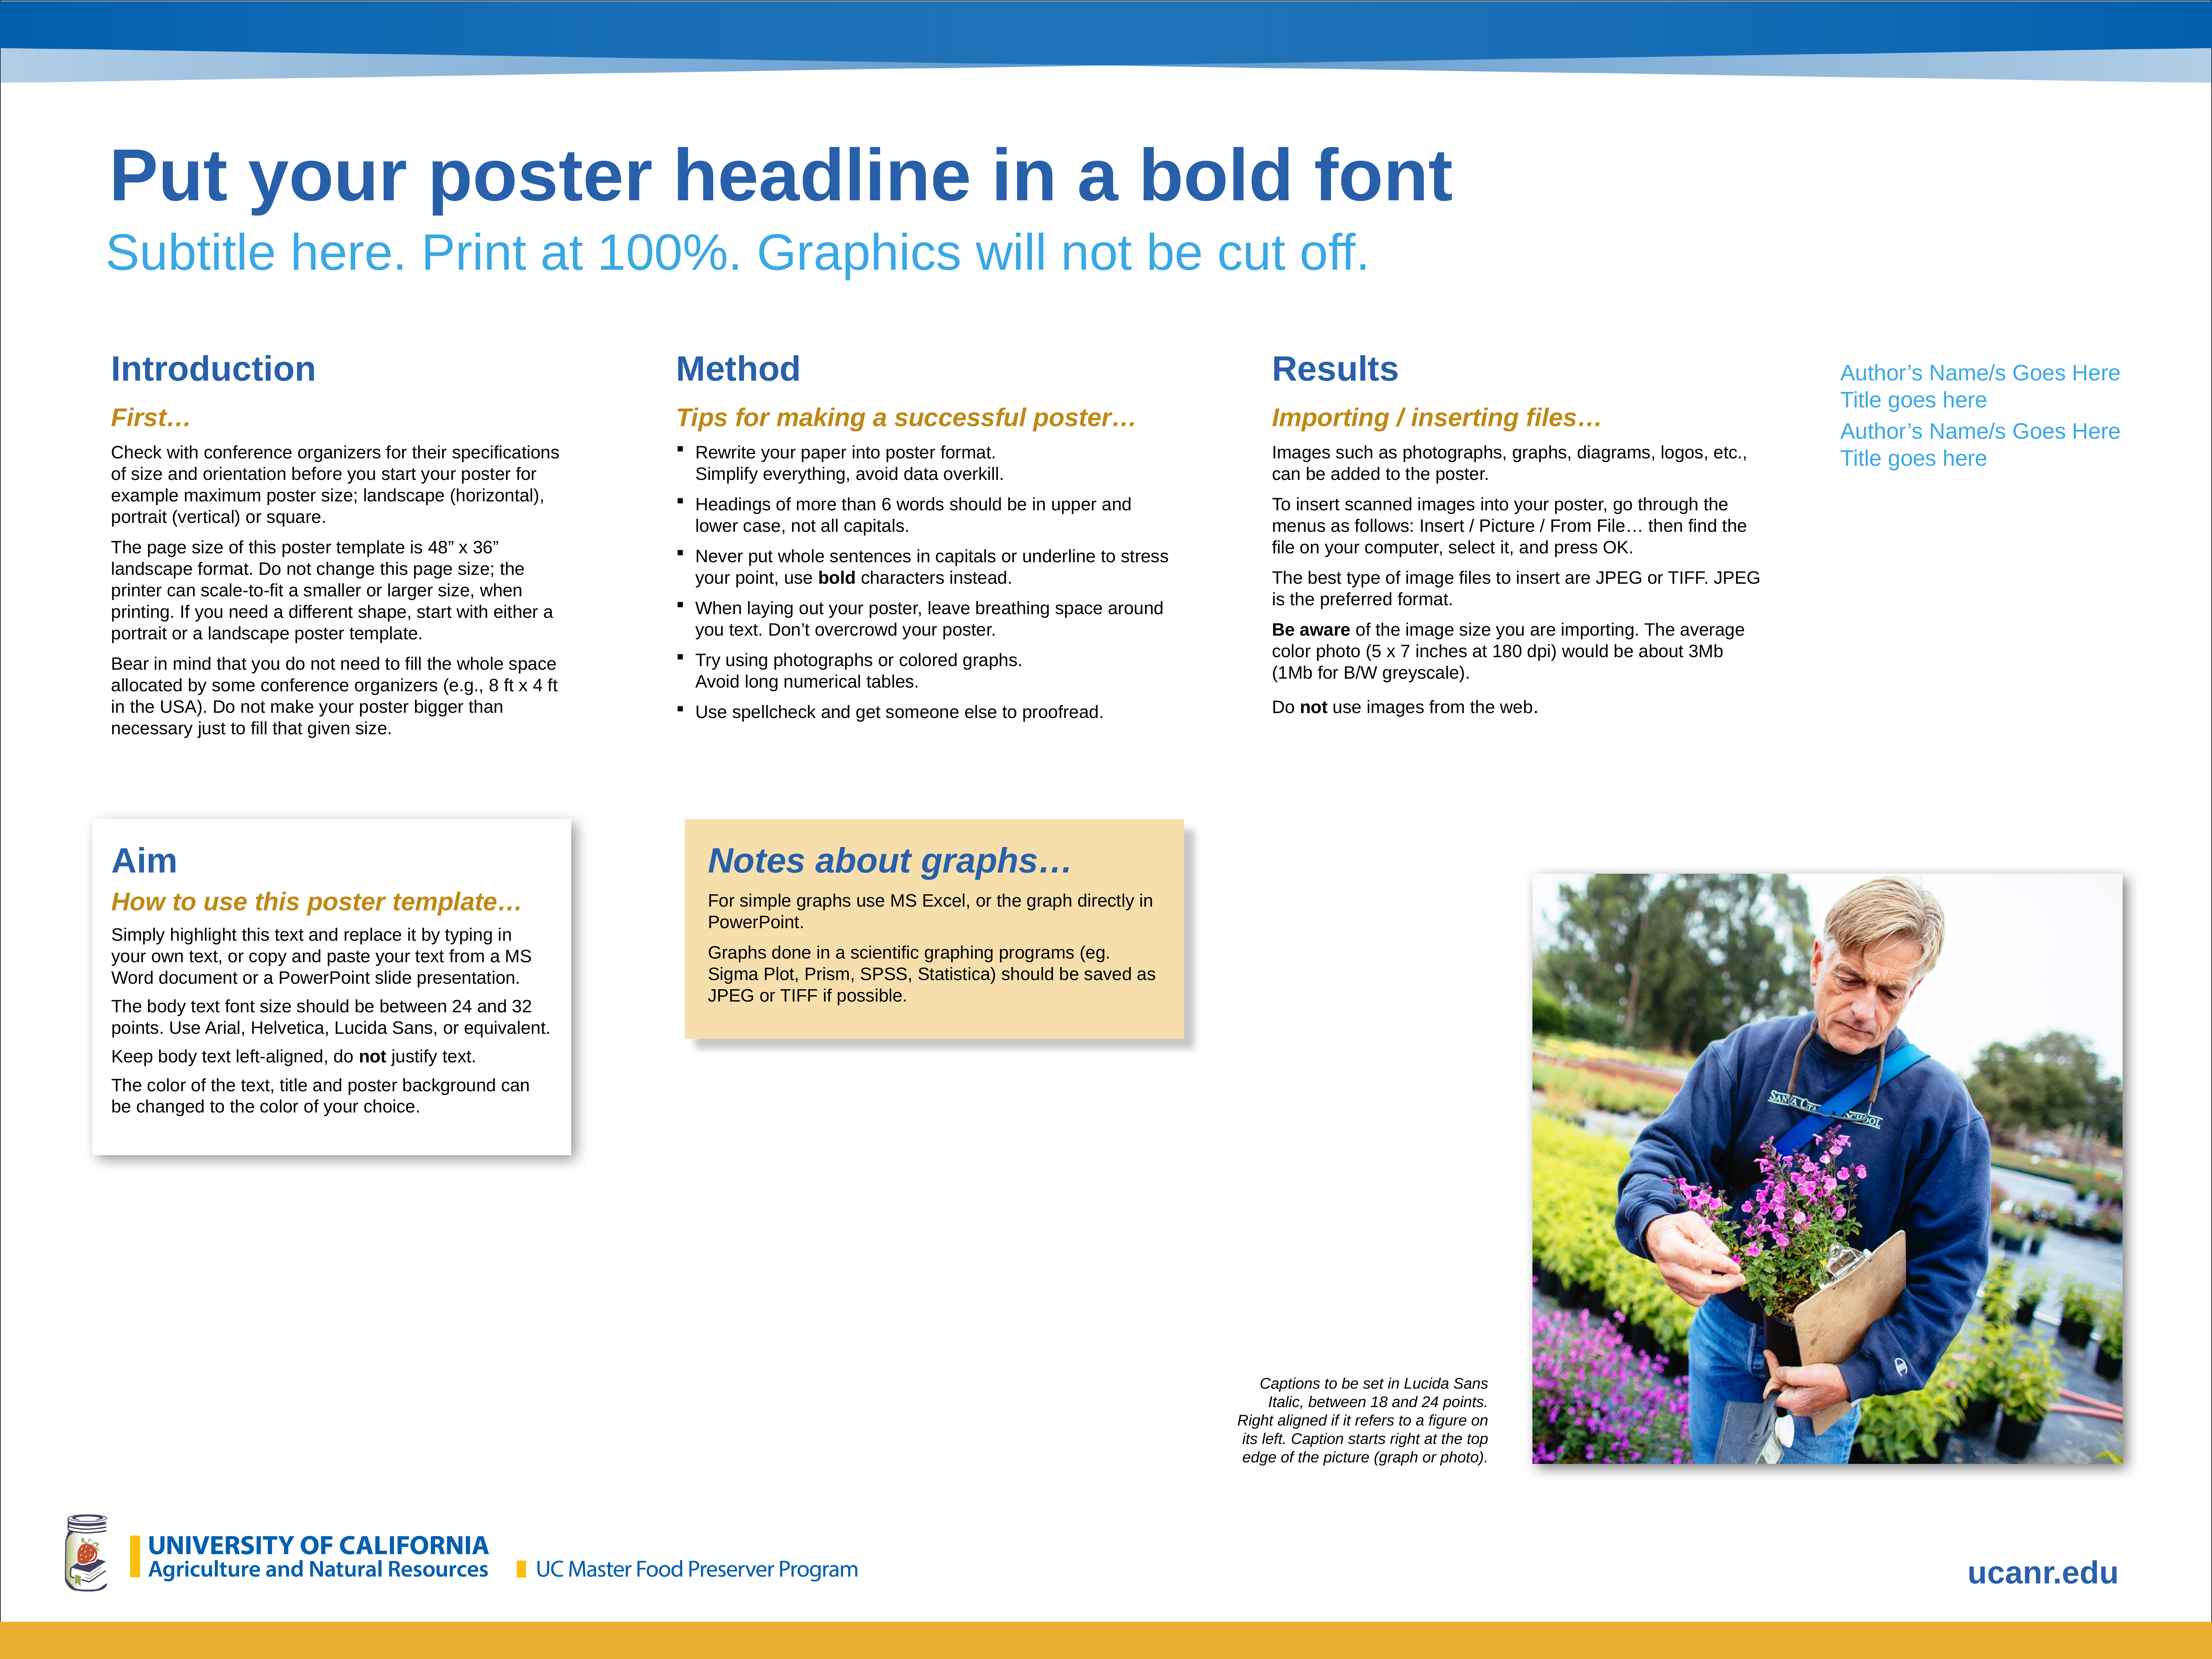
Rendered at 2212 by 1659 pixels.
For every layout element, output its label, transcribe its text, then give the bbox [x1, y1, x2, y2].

text_box Author’s Name/s Goes Here Title goes here Author’s Name/s Goes Here Title goes here [1822, 340, 2210, 613]
text_box ucanr.edu [1870, 1549, 2124, 1592]
text_box [0, 1622, 2212, 1659]
text_box Method Tips for making a successful poster… Rewrite your paper into poster format. Simplify everything, avoid data overkill. Headings of more than 6 words should be in upper and lower case, not all capitals. Never put whole sentences in capitals or underline to stress your point, use bold characters instead. When laying out your poster, leave breathing space around you text. Don’t overcrowd your poster. Try using photographs or colored graphs. Avoid long numerical tables. Use spellcheck and get someone else to proofread. [658, 331, 1188, 874]
picture [1532, 874, 2123, 1464]
text_box Put your poster headline in a bold font [105, 112, 2067, 218]
text_box Captions to be set in Lucida Sans Italic, between 18 and 24 points. Right aligned if it refers to a figure on its left. Caption starts right at the top edge of the picture (graph or photo). [1225, 1364, 1498, 1475]
text_box Results Importing / inserting files… Images such as photographs, graphs, diagrams, logos, etc., can be added to the poster. To insert scanned images into your poster, go through the menus as follows: Insert / Picture / From File… then find the file on your computer, select it, and press OK. The best type of image files to insert are JPEG or TIFF. JPEG is the preferred format. Be aware of the image size you are importing. The average color photo (5 x 7 inches at 180 dpi) would be about 3Mb (1Mb for B/W greyscale). Do not use images from the web. [1254, 331, 1784, 851]
text_box Subtitle here. Print at 100%. Graphics will not be cut off. [101, 216, 1822, 331]
text_box Aim How to use this poster template… Simply highlight this text and replace it by typing in your own text, or copy and paste your text from a MS Word document or a PowerPoint slide presentation. The body text font size should be between 24 and 32 points. Use Arial, Helvetica, Lucida Sans, or equivalent. Keep body text left-aligned, do not justify text. The color of the text, title and poster background can be changed to the color of your choice. [93, 887, 571, 1155]
picture [0, 1, 2212, 83]
text_box Notes about graphs… For simple graphs use MS Excel, or the graph directly in PowerPoint. Graphs done in a scientific graphing programs (eg. Sigma Plot, Prism, SPSS, Statistica) should be saved as JPEG or TIFF if possible. [685, 874, 1184, 1039]
text_box Introduction First… Check with conference organizers for their specifications of size and orientation before you start your poster for example maximum poster size; landscape (horizontal), portrait (vertical) or square. The page size of this poster template is 48” x 36” landscape format. Do not change this page size; the printer can scale-to-fit a smaller or larger size, when printing. If you need a different shape, start with either a portrait or a landscape poster template. Bear in mind that you do not need to fill the whole space allocated by some conference organizers (e.g., 8 ft x 4 ft in the USA). Do not make your poster bigger than necessary just to fill that given size. [93, 327, 592, 887]
picture [61, 1512, 865, 1594]
